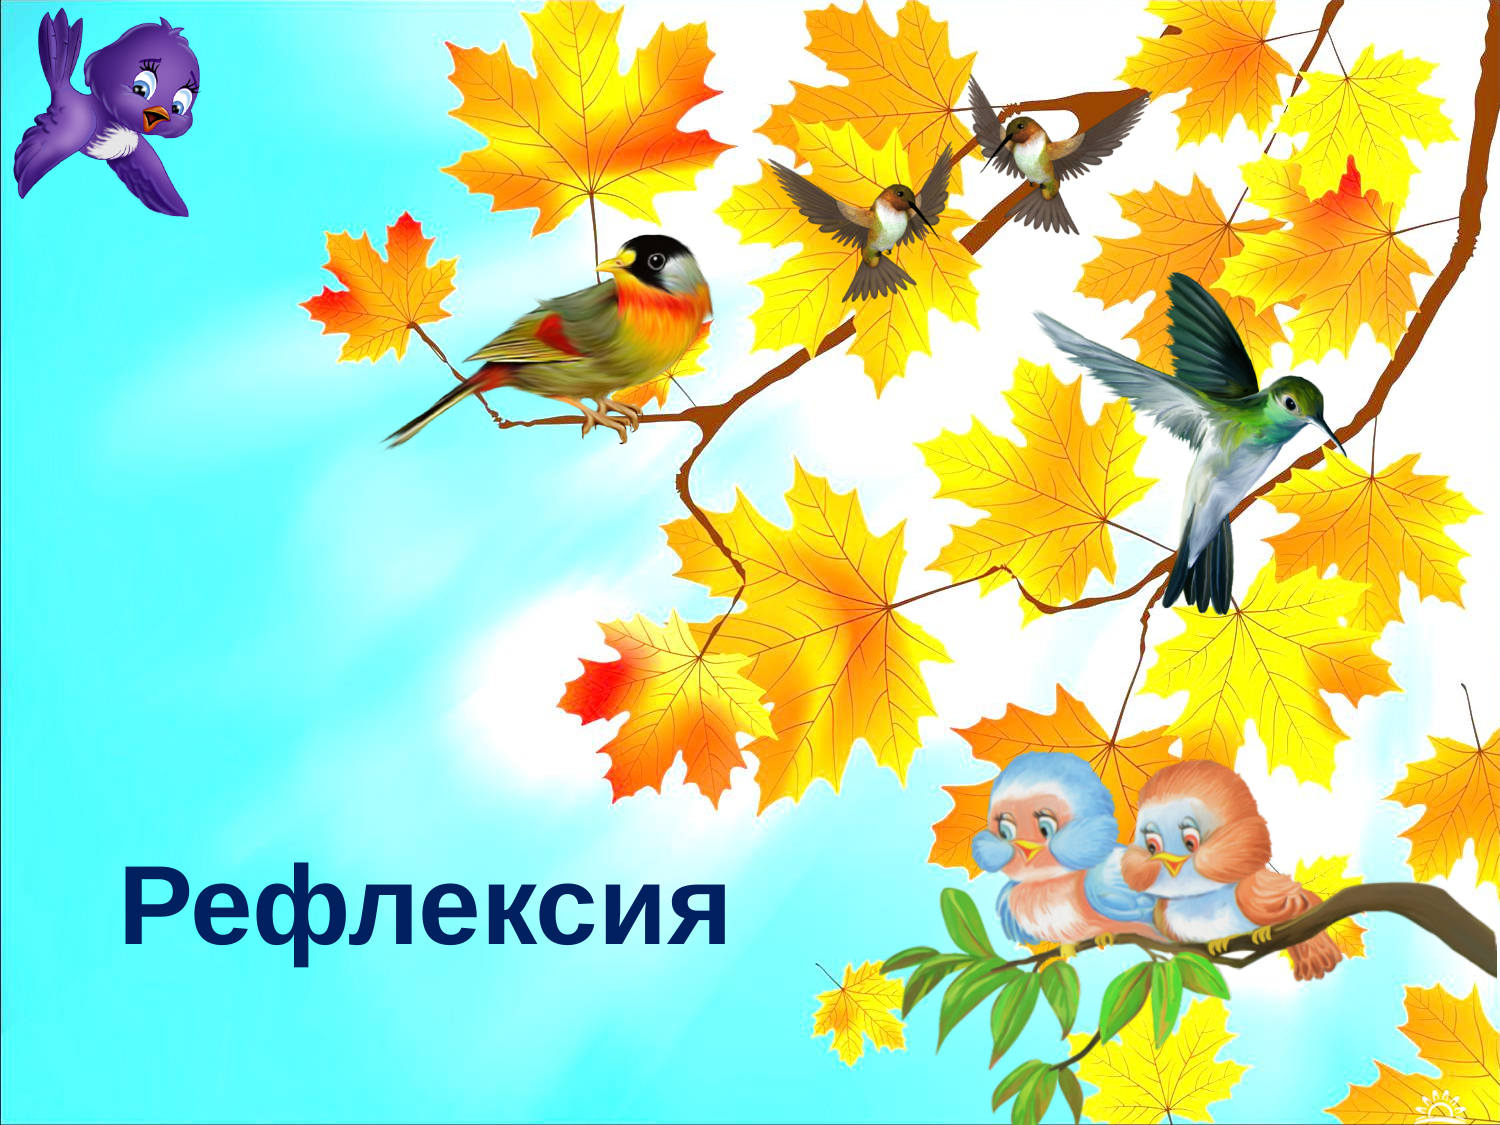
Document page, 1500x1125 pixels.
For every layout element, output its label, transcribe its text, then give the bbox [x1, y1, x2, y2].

picture [0, 0, 1500, 1125]
text_box Рефлексия [103, 824, 749, 975]
